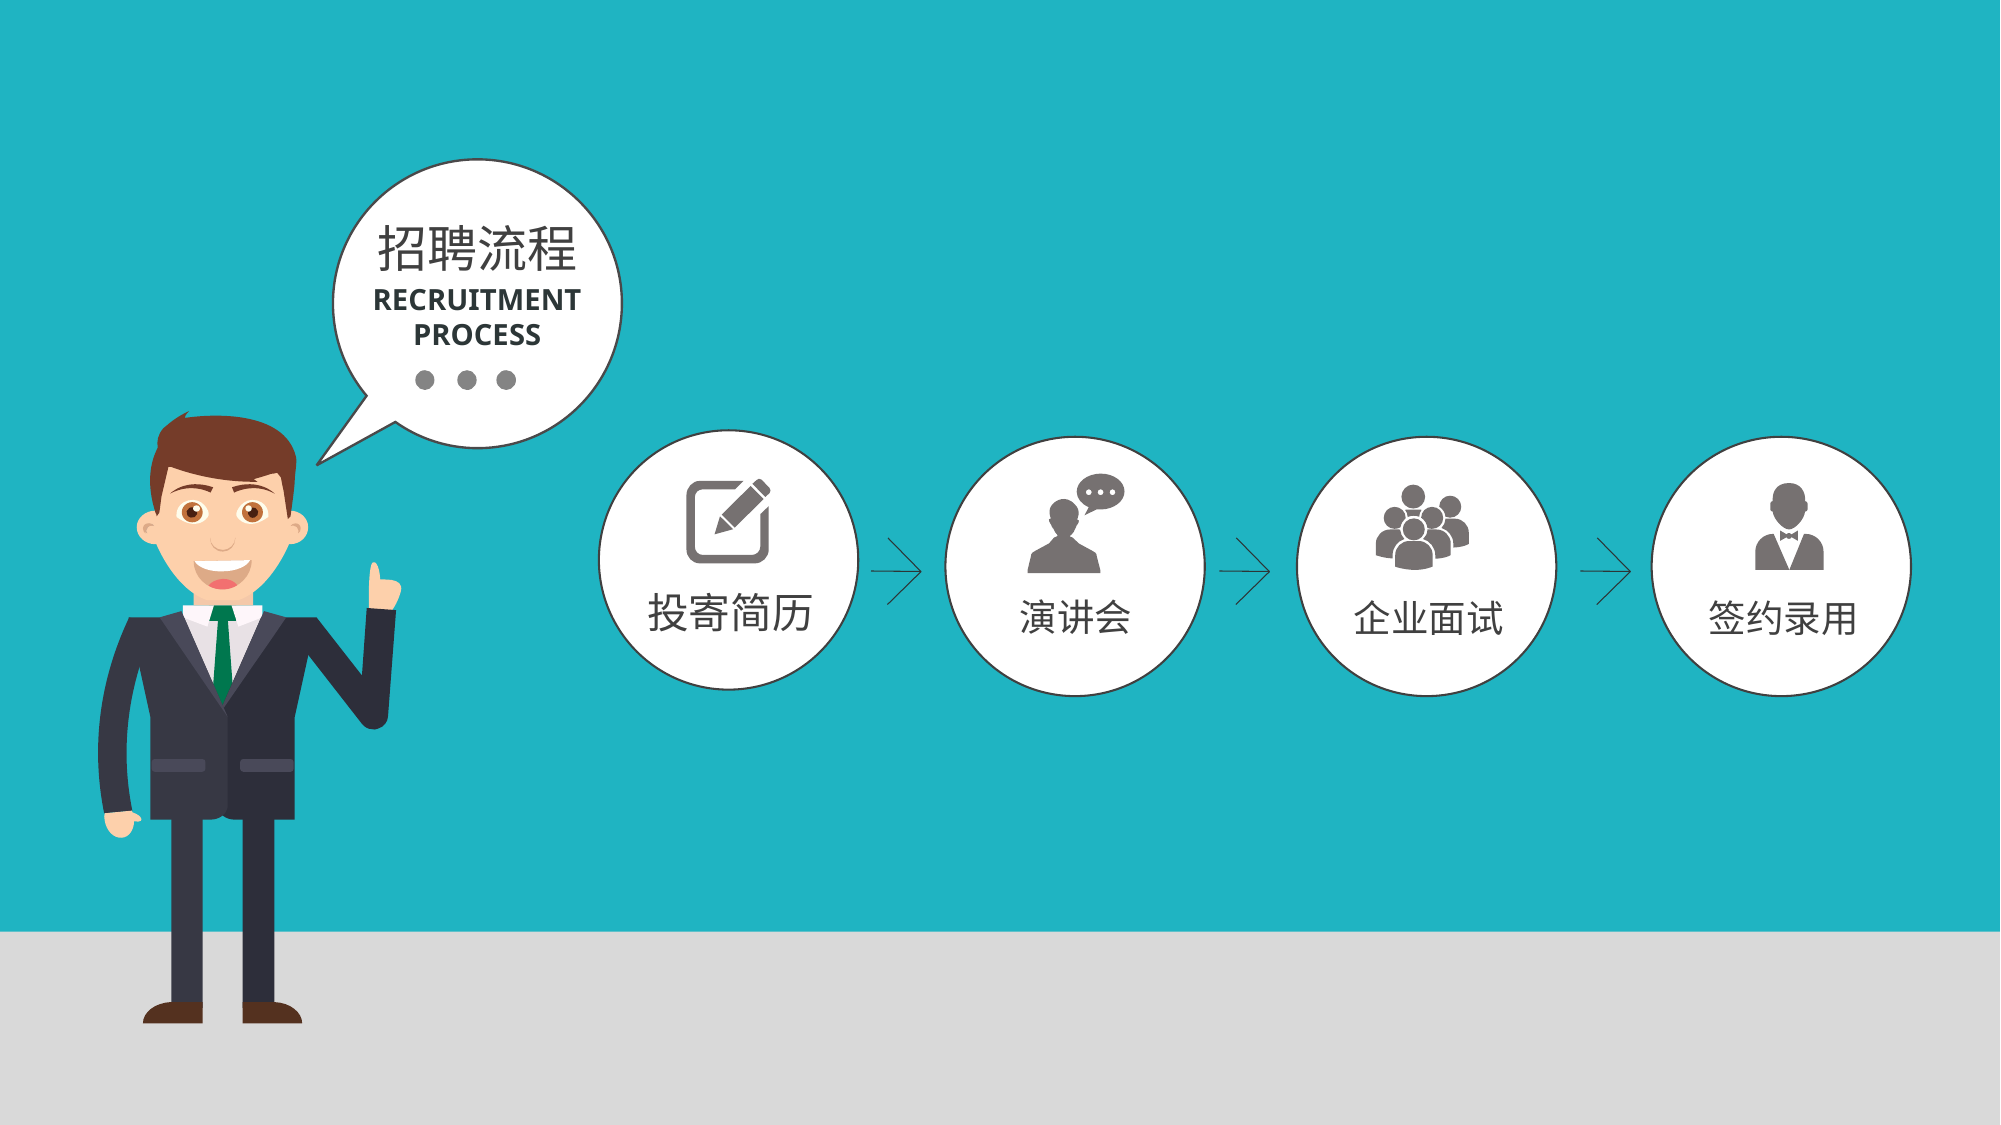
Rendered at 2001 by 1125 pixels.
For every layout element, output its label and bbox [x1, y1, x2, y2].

text_box [1212, 547, 1260, 595]
text_box [90, 410, 406, 1024]
text_box [316, 159, 622, 466]
text_box [1573, 547, 1621, 595]
text_box [598, 430, 863, 690]
text_box [864, 547, 912, 595]
text_box [1651, 436, 1916, 697]
text_box [944, 436, 1208, 697]
text_box [0, 931, 2000, 1125]
text_box [1296, 436, 1561, 697]
